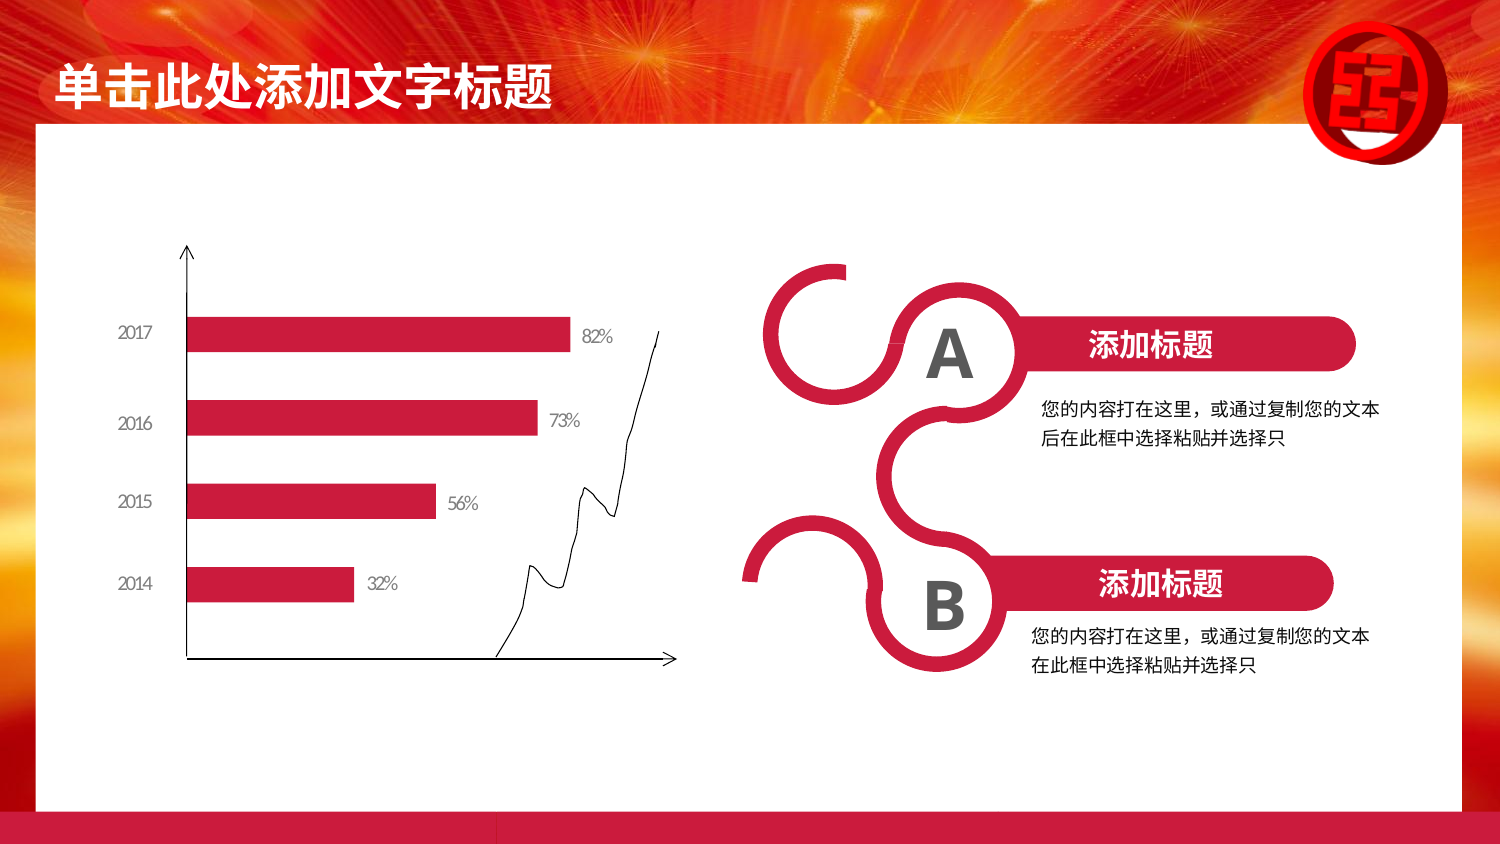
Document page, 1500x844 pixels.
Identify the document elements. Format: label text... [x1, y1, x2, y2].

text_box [744, 405, 1008, 672]
text_box 您的内容打在这里，或通过复制您的文本后在此框中选择粘贴并选择只 [1027, 383, 1407, 457]
text_box 添加标题 [1008, 555, 1334, 611]
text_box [762, 263, 1031, 424]
text_box [496, 811, 997, 844]
text_box [0, 811, 496, 844]
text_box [186, 244, 677, 659]
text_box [106, 313, 195, 601]
text_box [997, 811, 1500, 844]
text_box 添加标题 [1031, 316, 1357, 372]
text_box 您的内容打在这里，或通过复制您的文本 在此框中选择粘贴并选择只 [1017, 610, 1425, 714]
picture [0, 0, 1500, 811]
